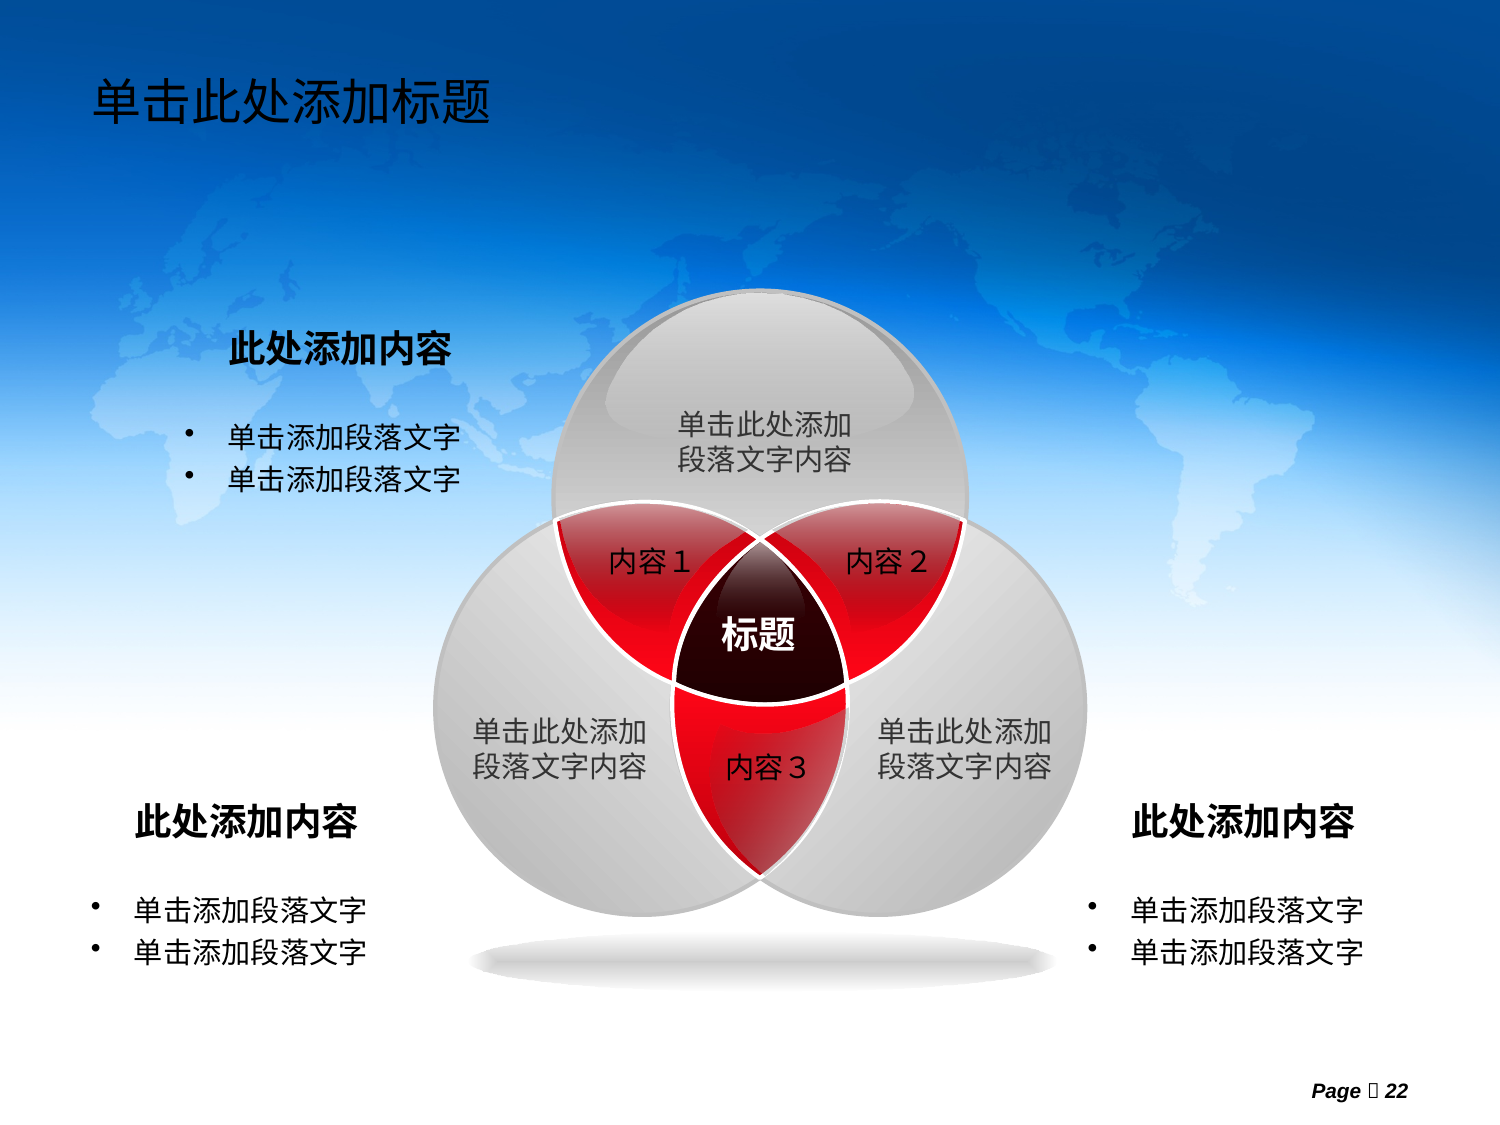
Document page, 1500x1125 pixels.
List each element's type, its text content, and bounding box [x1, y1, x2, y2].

text_box 此处添加内容 [76, 790, 418, 851]
text_box [760, 531, 946, 684]
text_box [710, 706, 849, 876]
text_box 内容２ [830, 536, 949, 586]
text_box 单击此处添加段落文字内容 [457, 706, 668, 791]
text_box 单击此处添加段落文字内容 [662, 398, 873, 484]
text_box [559, 503, 748, 633]
text_box [672, 683, 848, 879]
text_box 单击此处添加段落文字内容 [862, 706, 1073, 791]
text_box [949, 518, 965, 579]
text_box [467, 930, 1057, 992]
text_box [718, 541, 804, 604]
text_box 单击添加段落文字 单击添加段落文字 [169, 404, 521, 504]
text_box 单击添加段落文字 单击添加段落文字 [1072, 877, 1424, 977]
text_box [435, 520, 759, 915]
text_box 此处添加内容 [1073, 790, 1414, 851]
text_box [835, 586, 933, 633]
text_box 内容３ [710, 742, 828, 792]
text_box 此处添加内容 [170, 317, 511, 378]
text_box [554, 518, 711, 684]
slide_number Page  22 [1186, 1070, 1424, 1103]
text_box 内容１ [594, 536, 712, 586]
title 单击此处添加标题 [76, 51, 1034, 150]
text_box [553, 290, 967, 537]
text_box [712, 530, 760, 585]
text_box 标题 [706, 604, 812, 664]
text_box [674, 543, 847, 704]
text_box [771, 503, 960, 579]
text_box [605, 292, 914, 438]
picture [0, 0, 1500, 1125]
text_box [760, 519, 1086, 915]
text_box [841, 501, 946, 513]
text_box 单击添加段落文字 单击添加段落文字 [76, 877, 427, 977]
